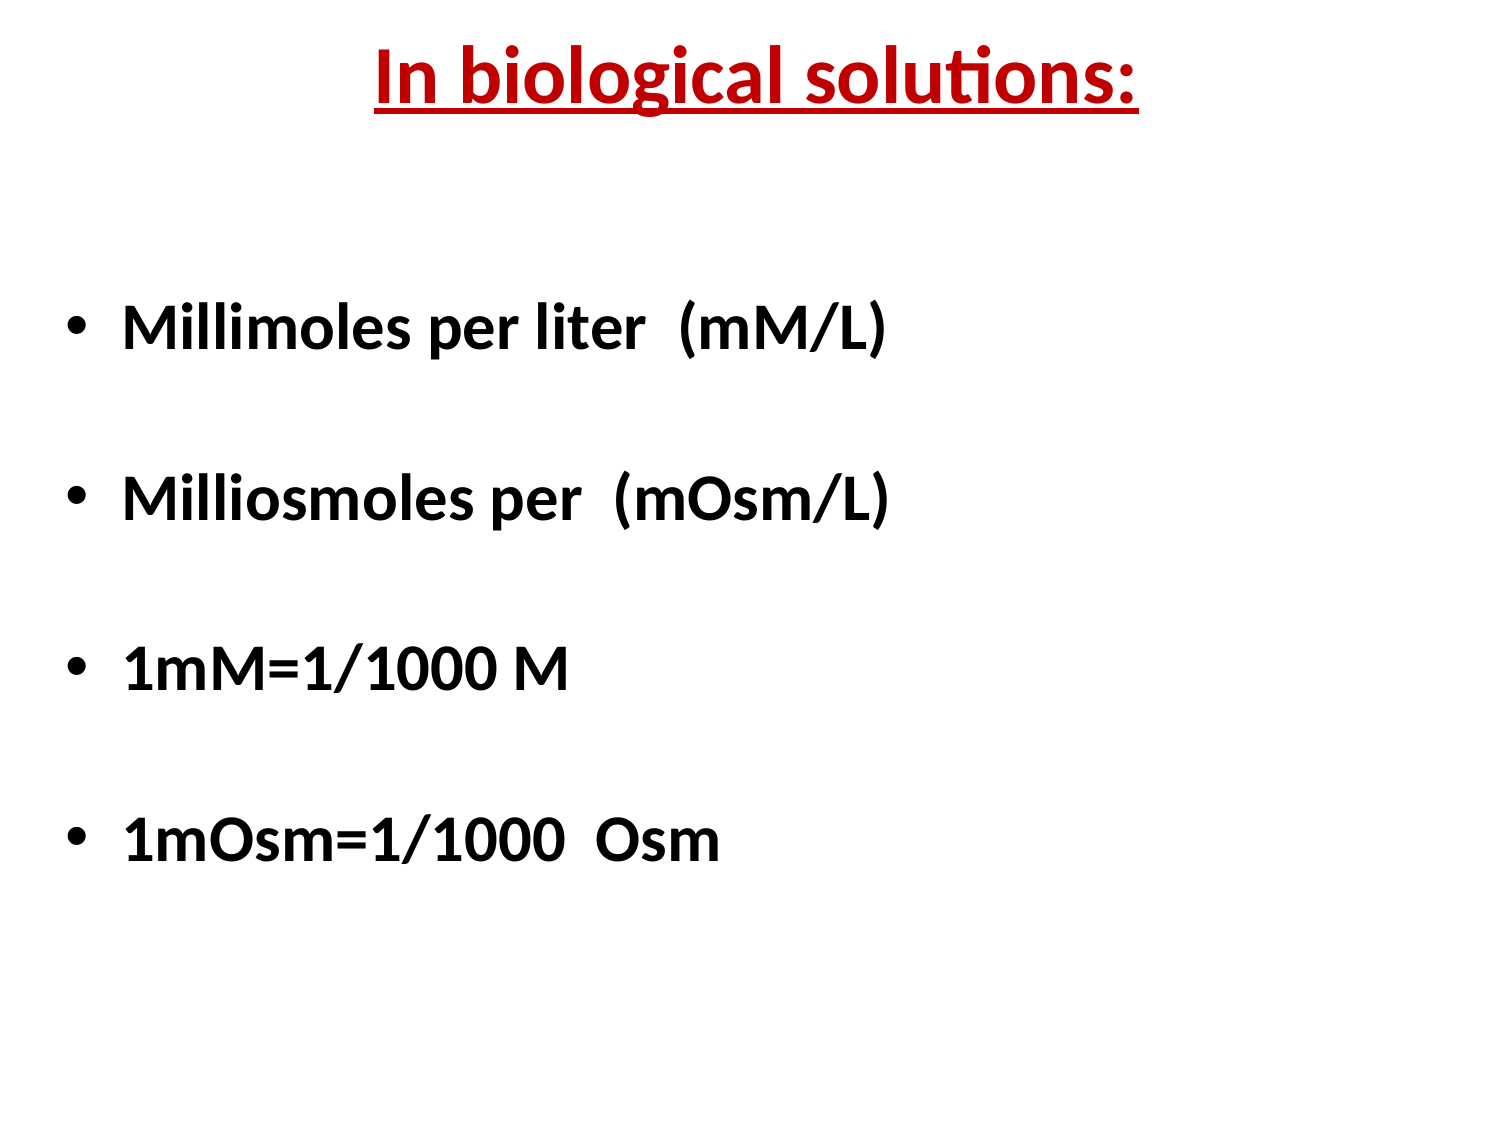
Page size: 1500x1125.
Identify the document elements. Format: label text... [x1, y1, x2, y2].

list Millimoles per liter (mM/L) Milliosmoles per (mOsm/L) 1mM=1/1000 M 1mOsm=1/1000 Osm [50, 191, 1475, 1034]
title In biological solutions: [37, 12, 1475, 128]
